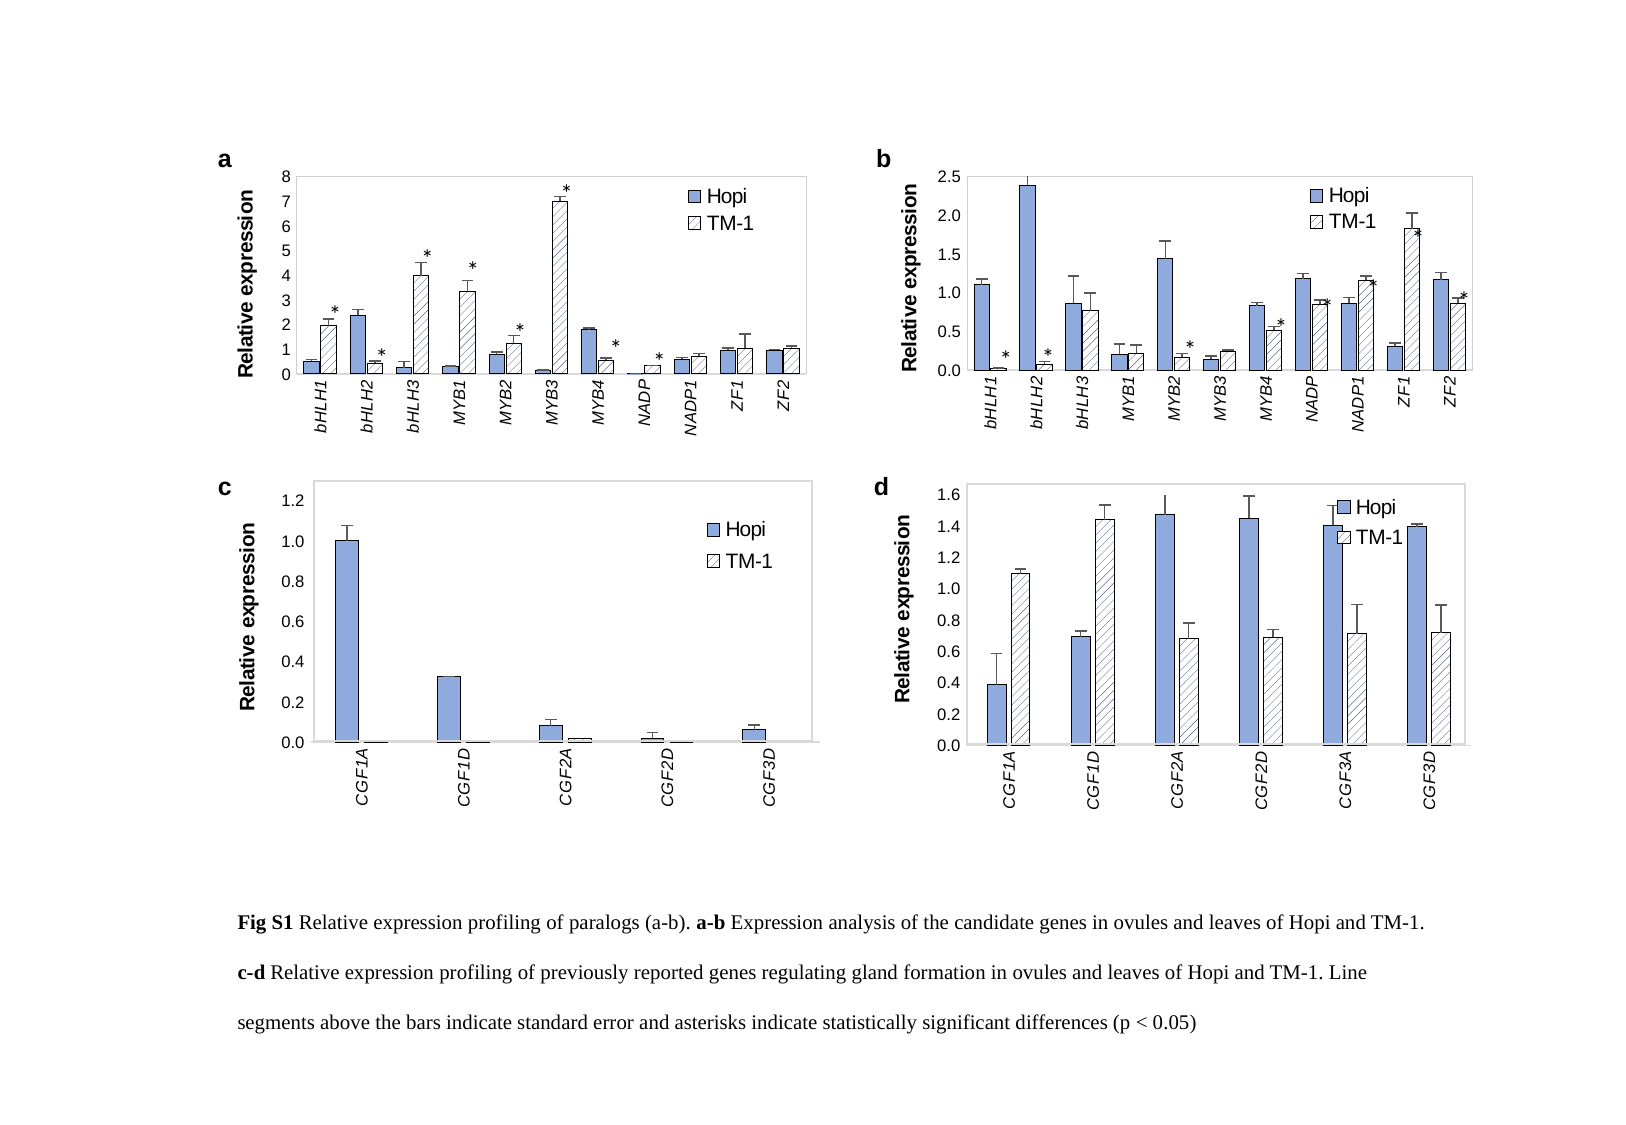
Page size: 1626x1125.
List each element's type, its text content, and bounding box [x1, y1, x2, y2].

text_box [203, 135, 1485, 838]
text_box Fig S1 Relative expression profiling of paralogs (a-b). a-b Expression analysis of the candidate genes in ovules and leaves of Hopi and TM-1. c-d Relative expression profiling of previously reported genes regulating gland formation in ovules and leaves of Hopi and TM-1. Line segments above the bars indicate standard error and asterisks indicate statistically significant differences (p < 0.05) [222, 876, 1465, 1092]
